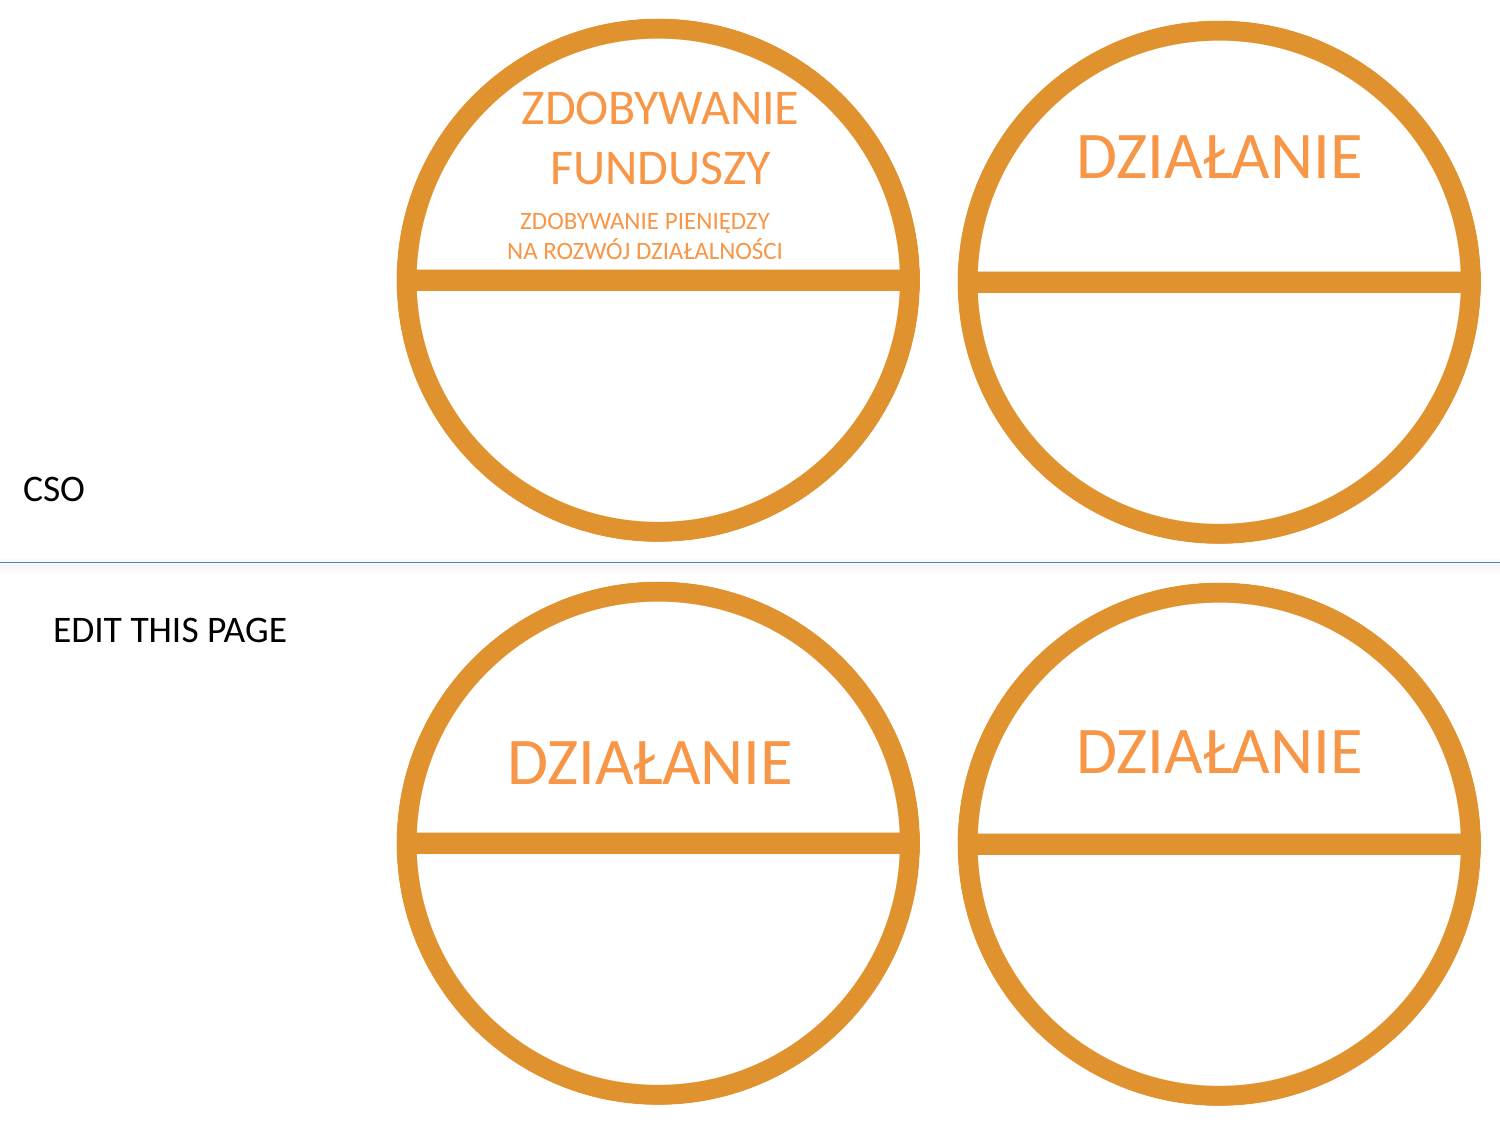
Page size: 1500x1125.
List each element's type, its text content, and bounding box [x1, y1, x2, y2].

text_box CSO [8, 456, 101, 517]
text_box EDIT THIS PAGE [38, 597, 303, 657]
picture [377, 0, 1500, 1125]
